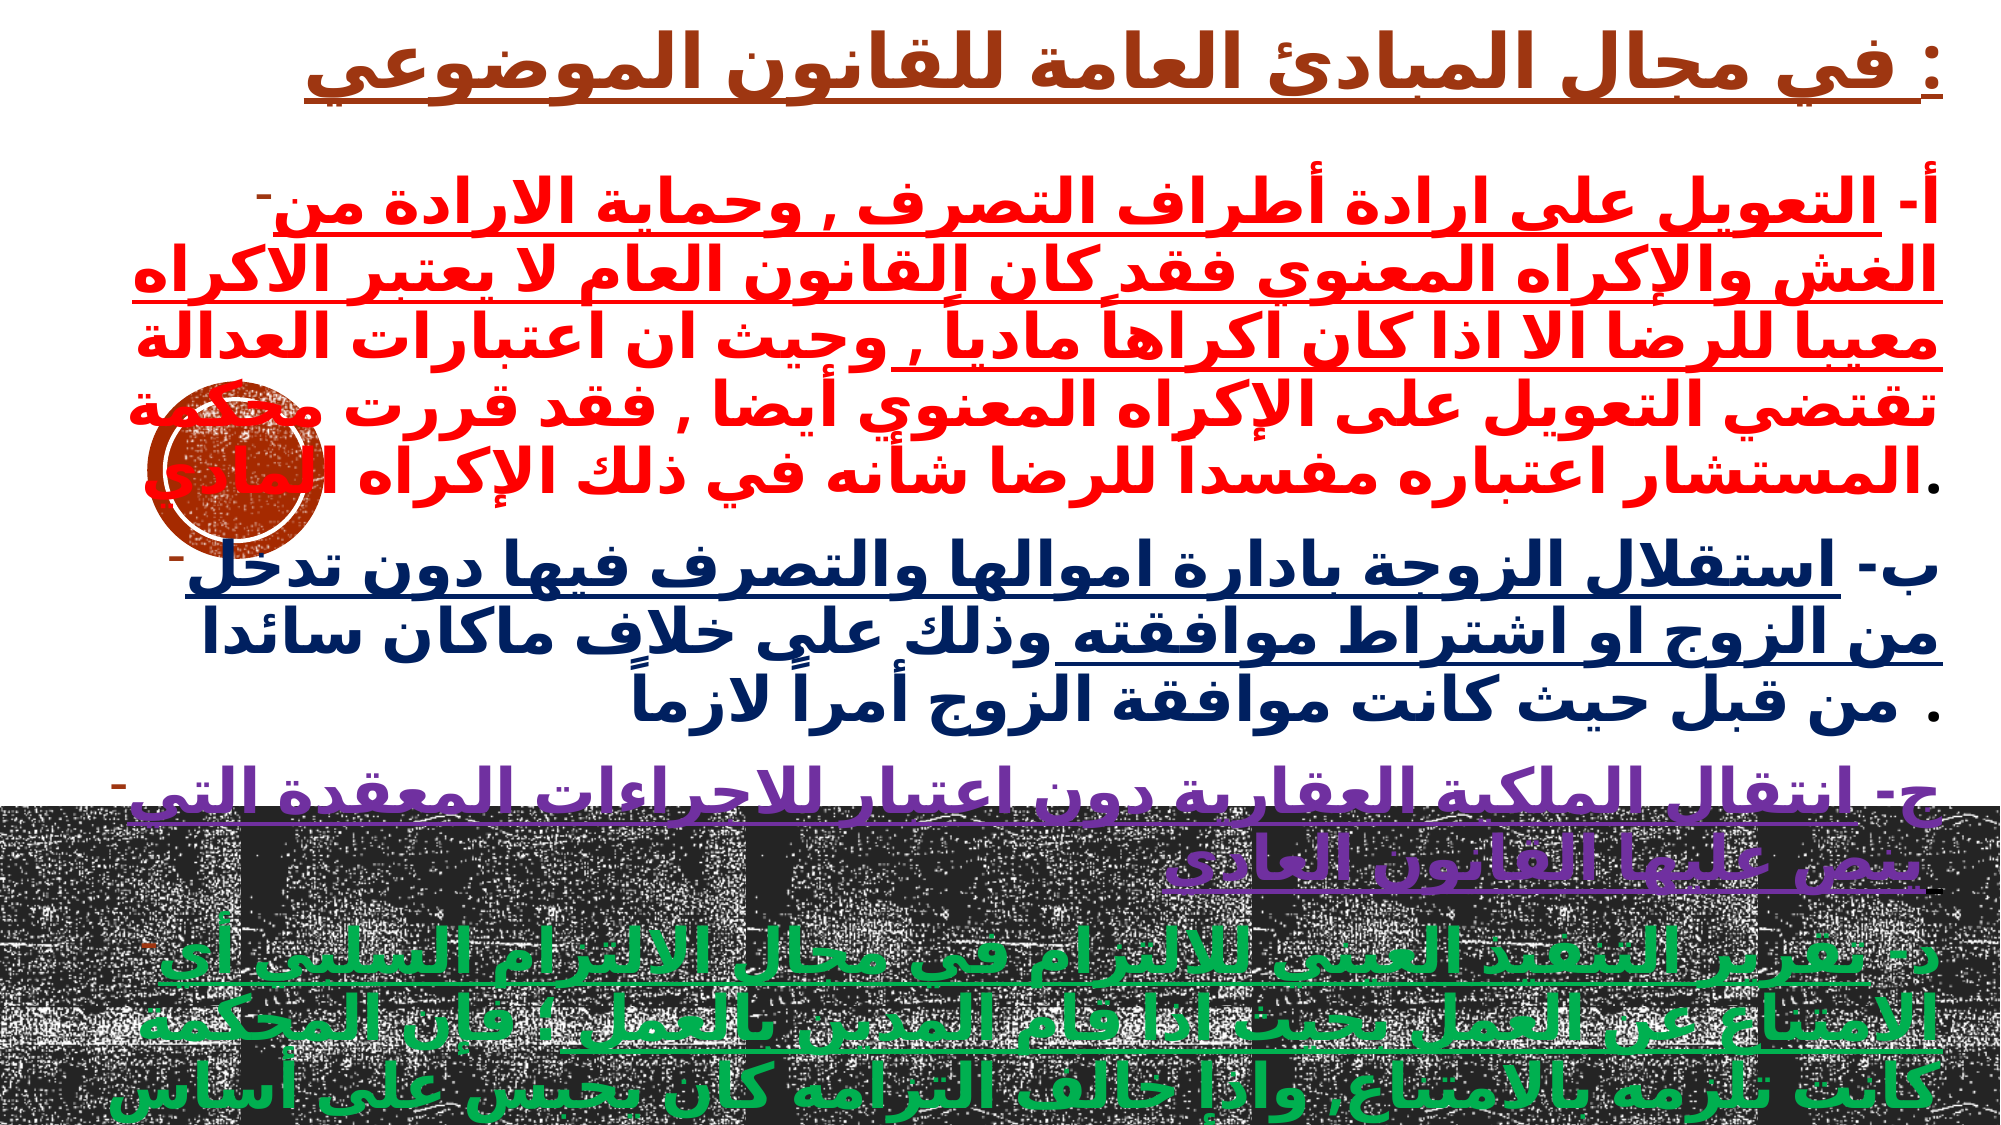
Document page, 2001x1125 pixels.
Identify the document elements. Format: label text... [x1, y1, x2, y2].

list أ- التعويل على ارادة أطراف التصرف , وحماية الارادة من الغش والإكراه المعنوي فقد كان القانون العام لا يعتبر الاكراه معيبا للرضا الا اذا كان اكراهاً مادياً , وحيث ان اعتبارات العدالة تقتضي التعويل على الإكراه المعنوي أيضا , فقد قررت محكمة المستشار اعتباره مفسداً للرضا شأنه في ذلك الإكراه المادي. ب- استقلال الزوجة بادارة اموالها والتصرف فيها دون تدخل من الزوج او اشتراط موافقته وذلك على خلاف ماكان سائدا من قبل حيث كانت موافقة الزوج أمراً لازماً . ج- انتقال الملكية العقارية دون اعتبار للاجراءات المعقدة التي ينص عليها القانون العادي د- تقرير التنفيذ العيني للالتزام في مجال الالتزام السلبي أي الامتناع عن العمل بحيث اذا قام المدين بالعمل ؛ فإن المحكمة كانت تلزمه بالامتناع, واذا خالف التزامه كان يحبس على أساس انه ارتكب جريرة عصيان أمر الملك ,وهذا لم يكن بمقدور المحاكم العادية فعله , لان اجبار المدين على التنفيذ العيني لم يكن جائزاً وفقا للقانون العادي حتى ولو كان ممكناً وقد يلحق ذلك ظلماً بالدائن في حال رغبته في التنفيذ العيني وعدم رضاه بالتنفيذ بمقابل أو بالتعويض. [83, 162, 1958, 1064]
title في مجال المبادئ العامة للقانون الموضوعي : [262, 22, 1958, 111]
